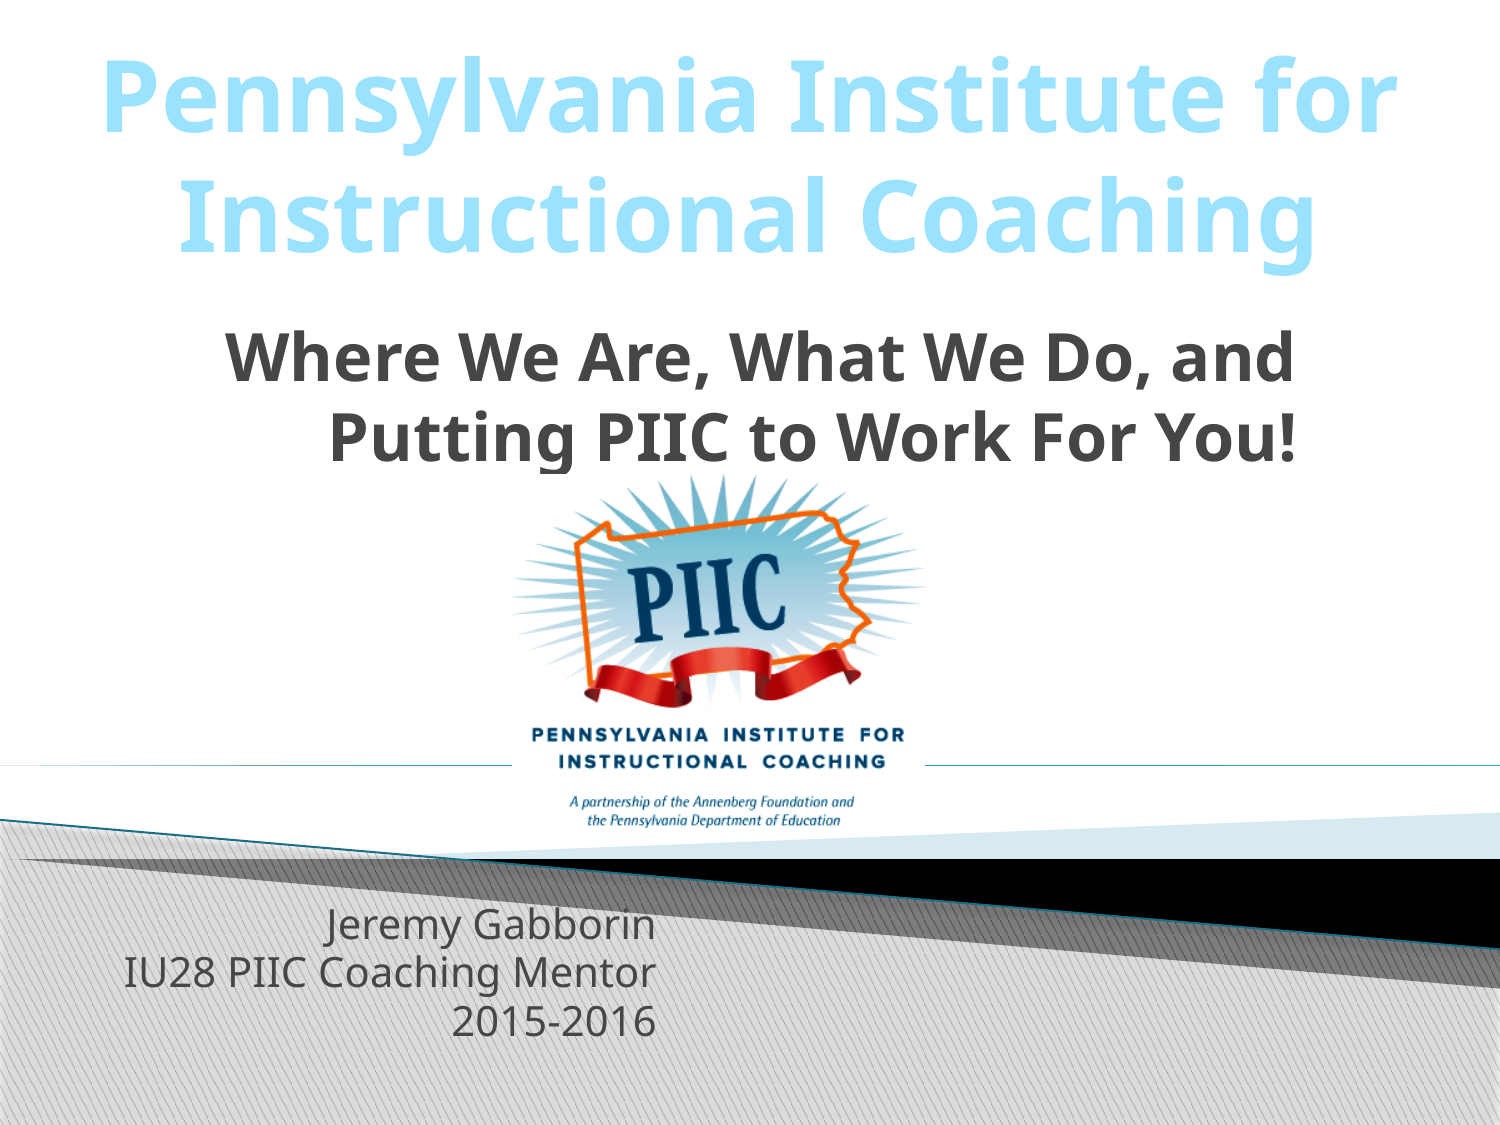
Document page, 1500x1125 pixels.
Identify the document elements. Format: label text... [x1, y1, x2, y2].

picture [512, 474, 926, 829]
picture [5, 859, 1500, 989]
text_box Pennsylvania Institute for Instructional Coaching [0, 24, 1500, 280]
subtitle Jeremy Gabborin IU28 PIIC Coaching Mentor 2015-2016 [62, 900, 675, 1063]
title Where We Are, What We Do, and Putting PIIC to Work For You! [37, 280, 1313, 483]
